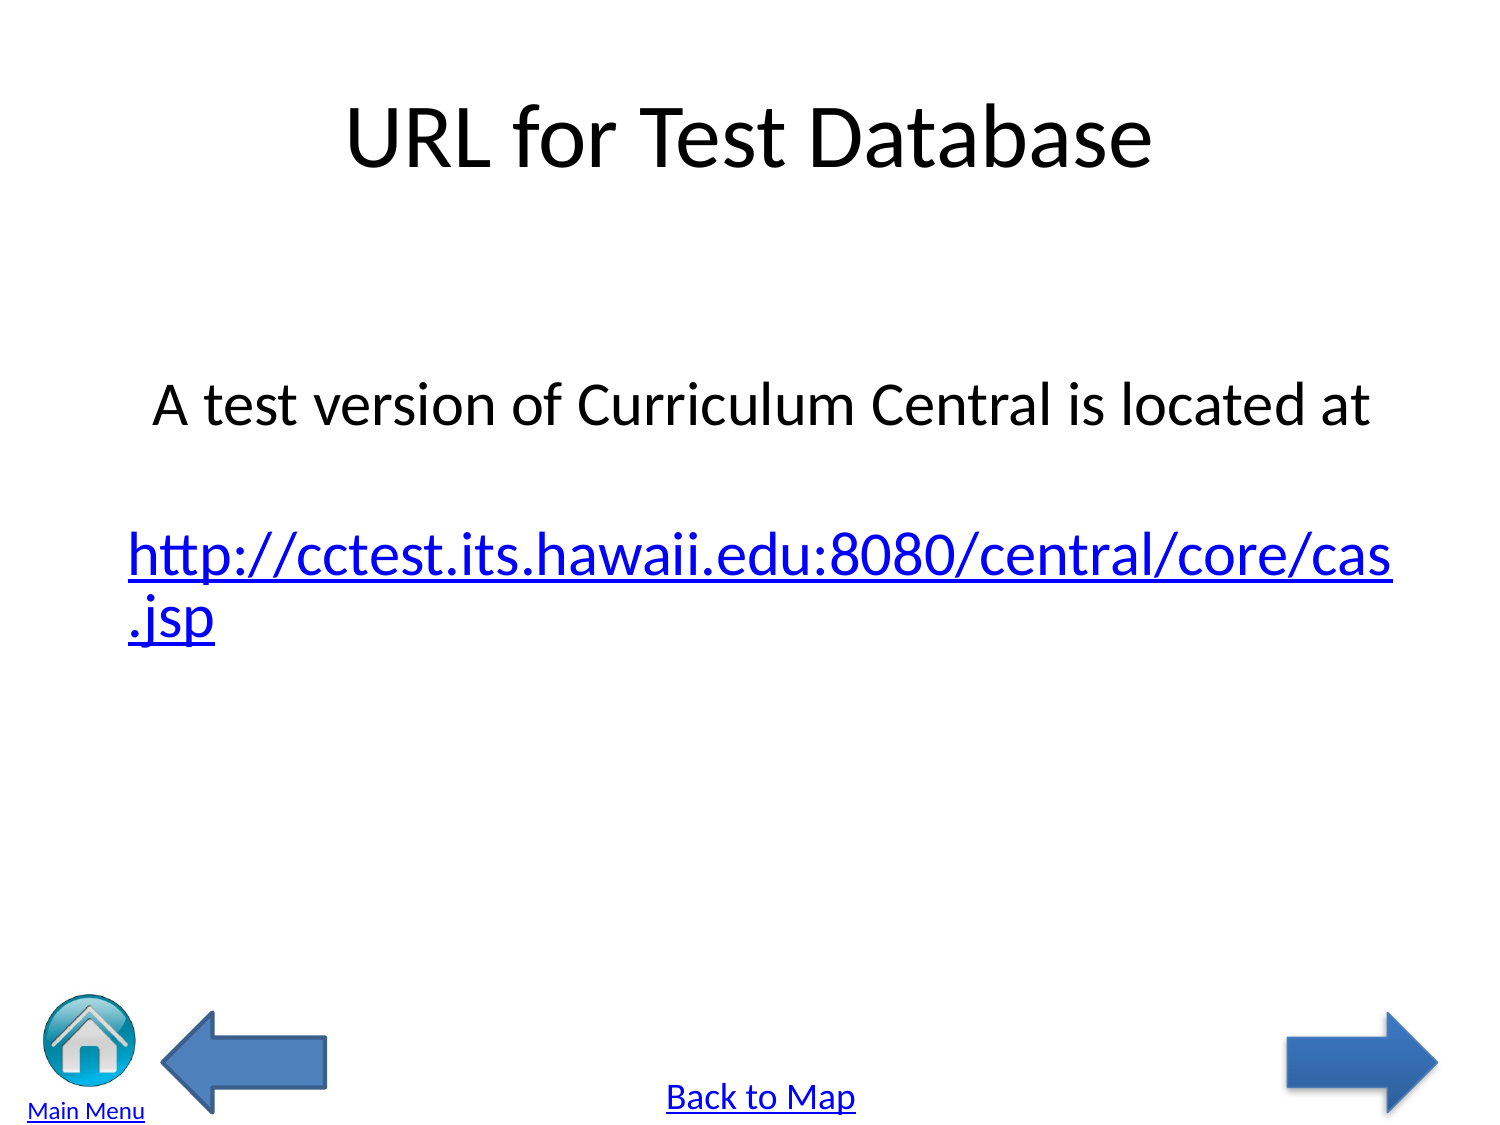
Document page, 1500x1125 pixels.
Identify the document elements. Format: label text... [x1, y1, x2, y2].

picture [37, 987, 141, 1091]
title URL for Test Database [75, 37, 1425, 225]
text_box Back to Map [651, 1064, 871, 1125]
text_box A test version of Curriculum Central is located at http://cctest.its.hawaii.edu:8080/central/core/cas.jsp [112, 299, 1413, 725]
